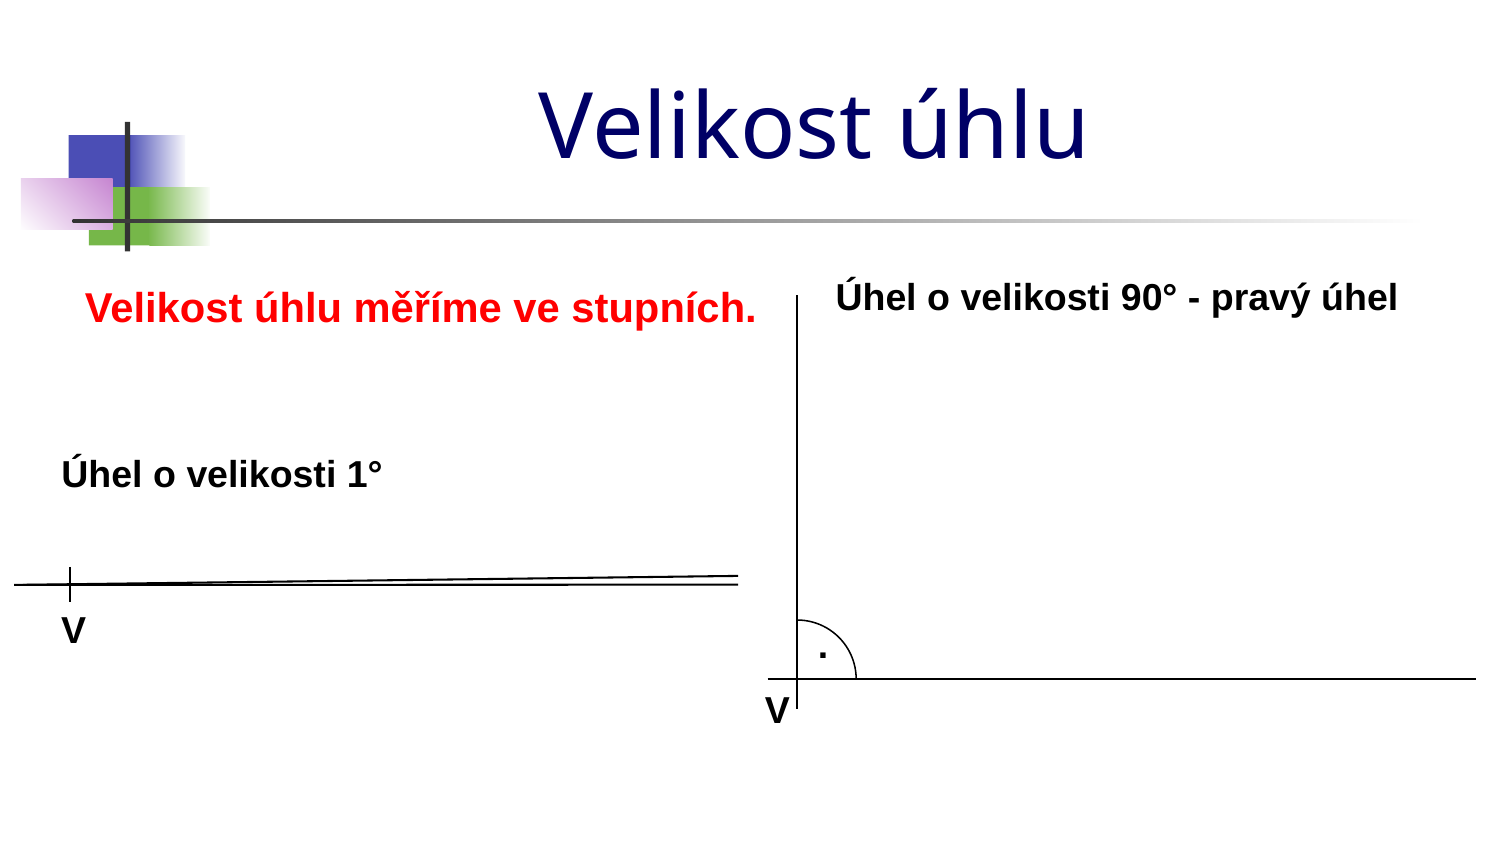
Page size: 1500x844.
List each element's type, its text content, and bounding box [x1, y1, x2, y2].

text_box Velikost úhlu měříme ve stupních. [70, 273, 806, 339]
text_box Úhel o velikosti 1° [46, 442, 459, 503]
text_box . [803, 614, 851, 674]
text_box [13, 575, 65, 586]
text_box V [749, 679, 798, 739]
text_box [74, 575, 739, 584]
text_box V [46, 598, 94, 659]
title Velikost úhlu [129, 55, 1500, 189]
text_box Úhel o velikosti 90° - pravý úhel [820, 265, 1459, 326]
text_box [802, 620, 857, 678]
